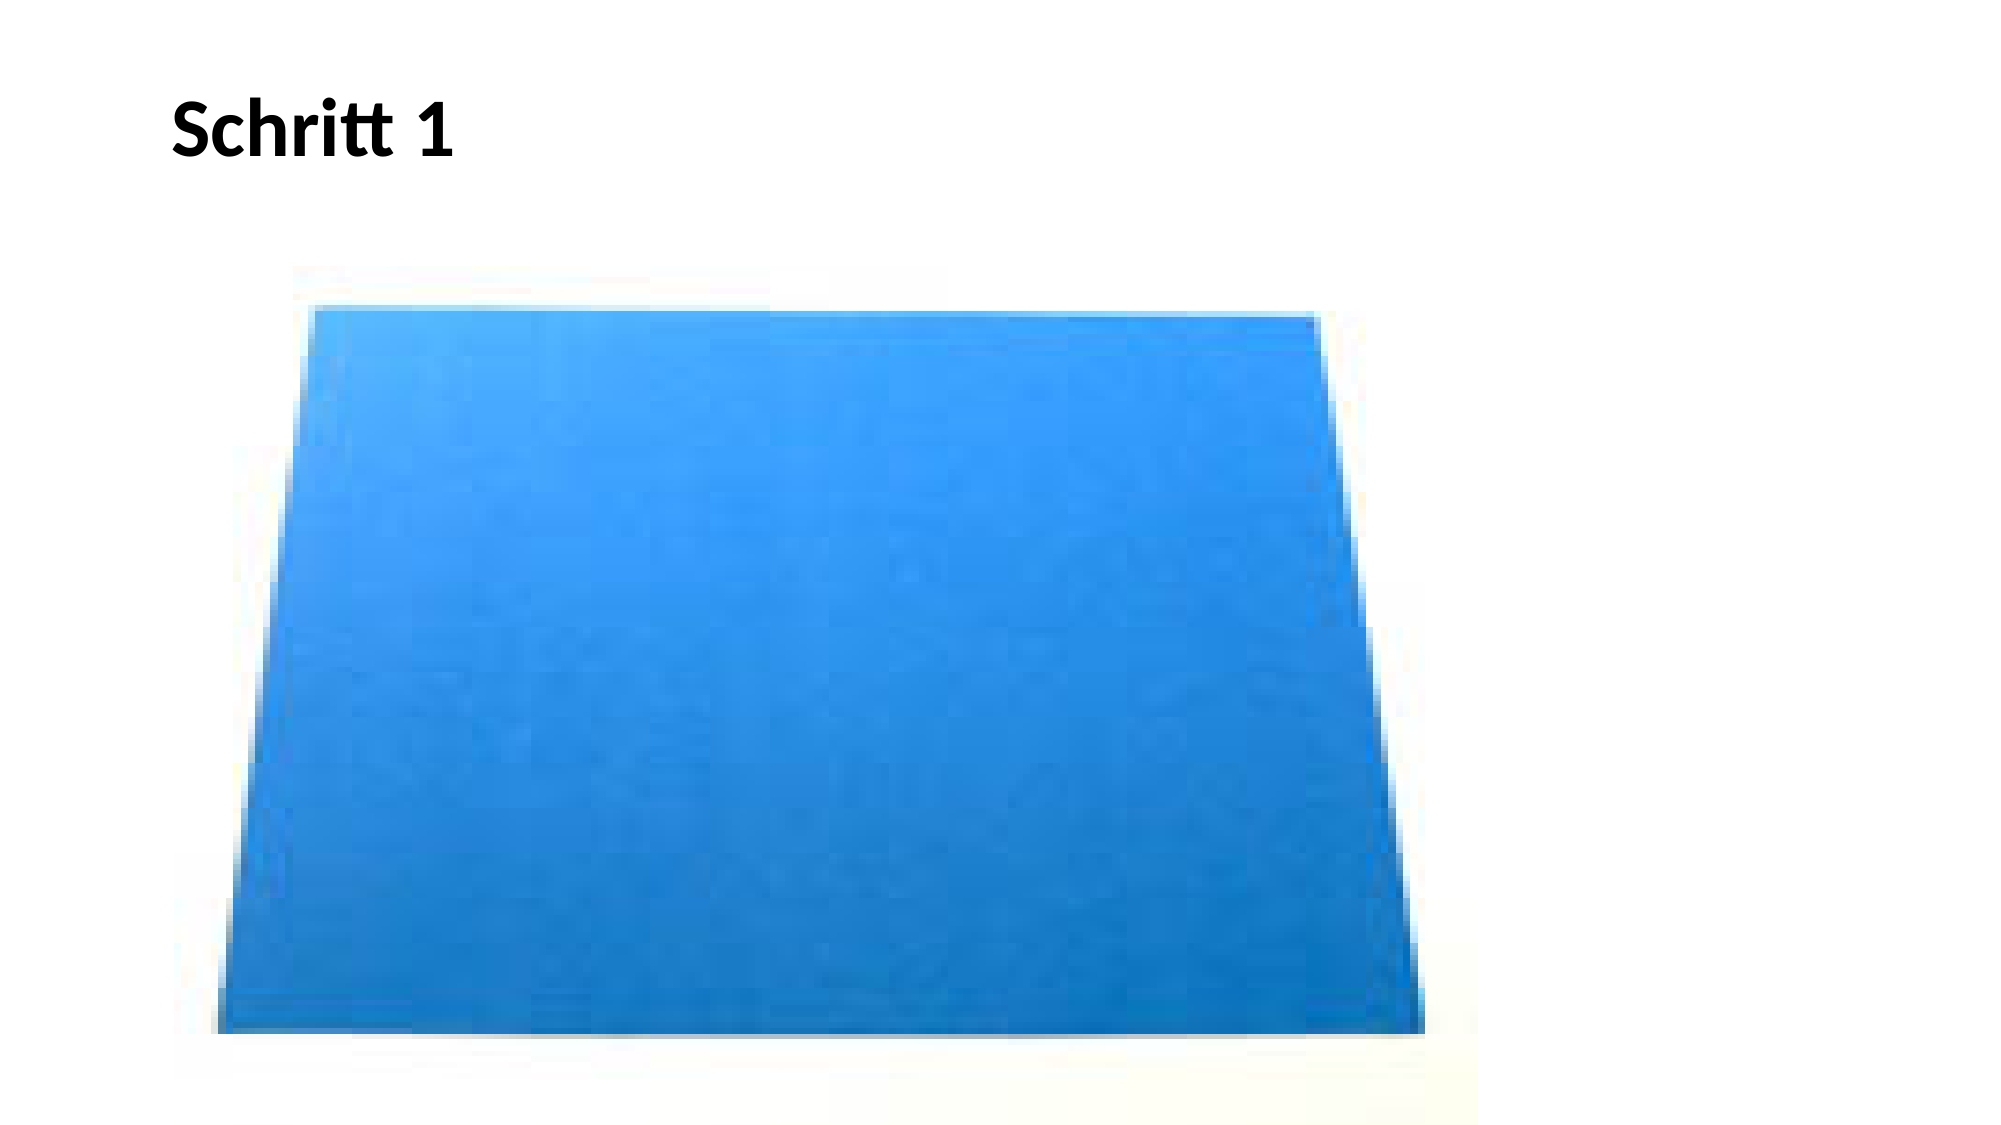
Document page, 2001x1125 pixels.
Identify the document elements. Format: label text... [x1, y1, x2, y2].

picture [174, 176, 1478, 1125]
text_box Schritt 1 [156, 59, 472, 181]
